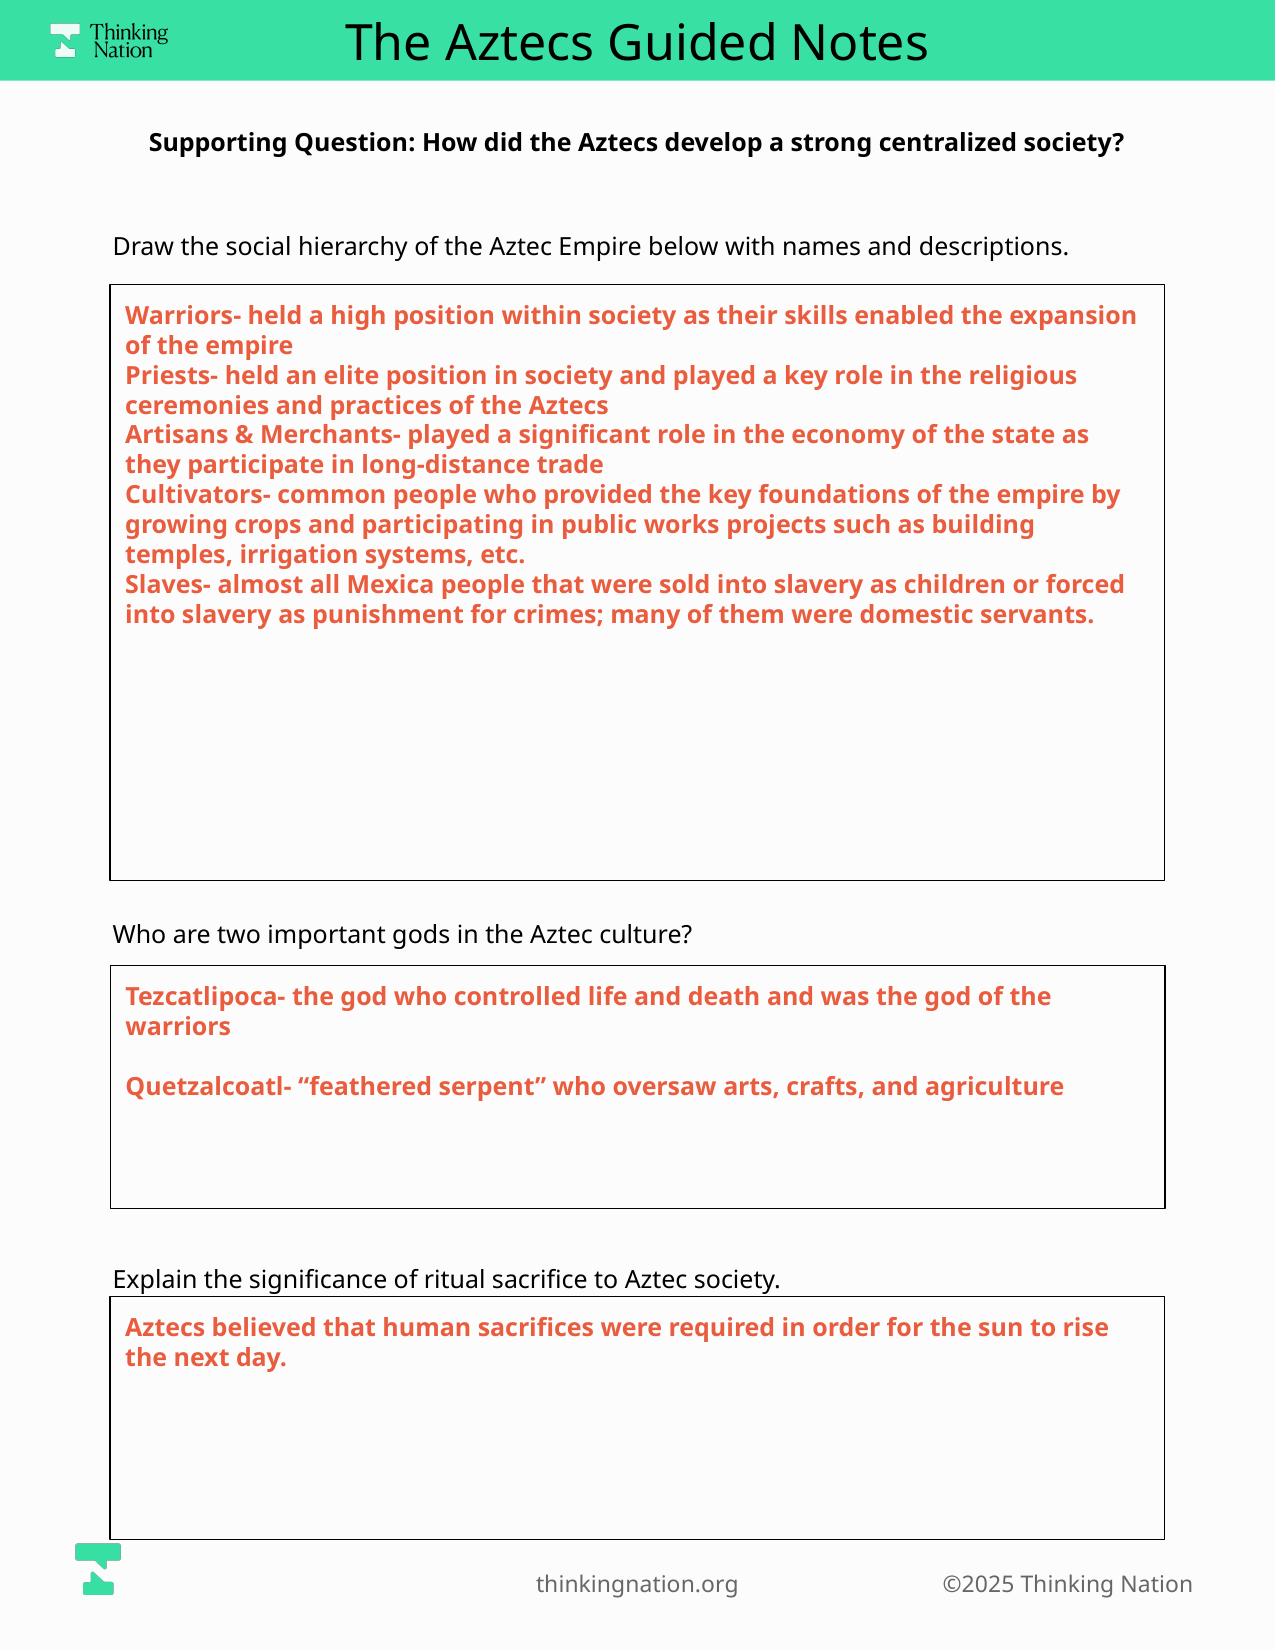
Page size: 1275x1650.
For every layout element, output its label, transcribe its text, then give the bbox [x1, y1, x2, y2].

text_box Aztecs believed that human sacrifices were required in order for the sun to rise the next day. [110, 1296, 1165, 1540]
picture [36, 12, 172, 69]
picture [62, 1533, 134, 1605]
text_box Supporting Question: How did the Aztecs develop a strong centralized society? Draw the social hierarchy of the Aztec Empire below with names and descriptions. Who are two important gods in the Aztec culture? Explain the significance of ritual sacrifice to Aztec society. [97, 107, 1178, 1650]
text_box Tezcatlipoca- the god who controlled life and death and was the god of the warriors Quetzalcoatl- “feathered serpent” who oversaw arts, crafts, and agriculture [110, 965, 1165, 1209]
text_box ©2025 Thinking Nation [907, 1553, 1210, 1605]
text_box The Aztecs Guided Notes [0, 0, 1275, 81]
text_box Warriors- held a high position within society as their skills enabled the expansion of the empire Priests- held an elite position in society and played a key role in the religious ceremonies and practices of the Aztecs Artisans & Merchants- played a significant role in the economy of the state as they participate in long-distance trade Cultivators- common people who provided the key foundations of the empire by growing crops and participating in public works projects such as building temples, irrigation systems, etc. Slaves- almost all Mexica people that were sold into slavery as children or forced into slavery as punishment for crimes; many of them were domestic servants. [110, 284, 1165, 881]
